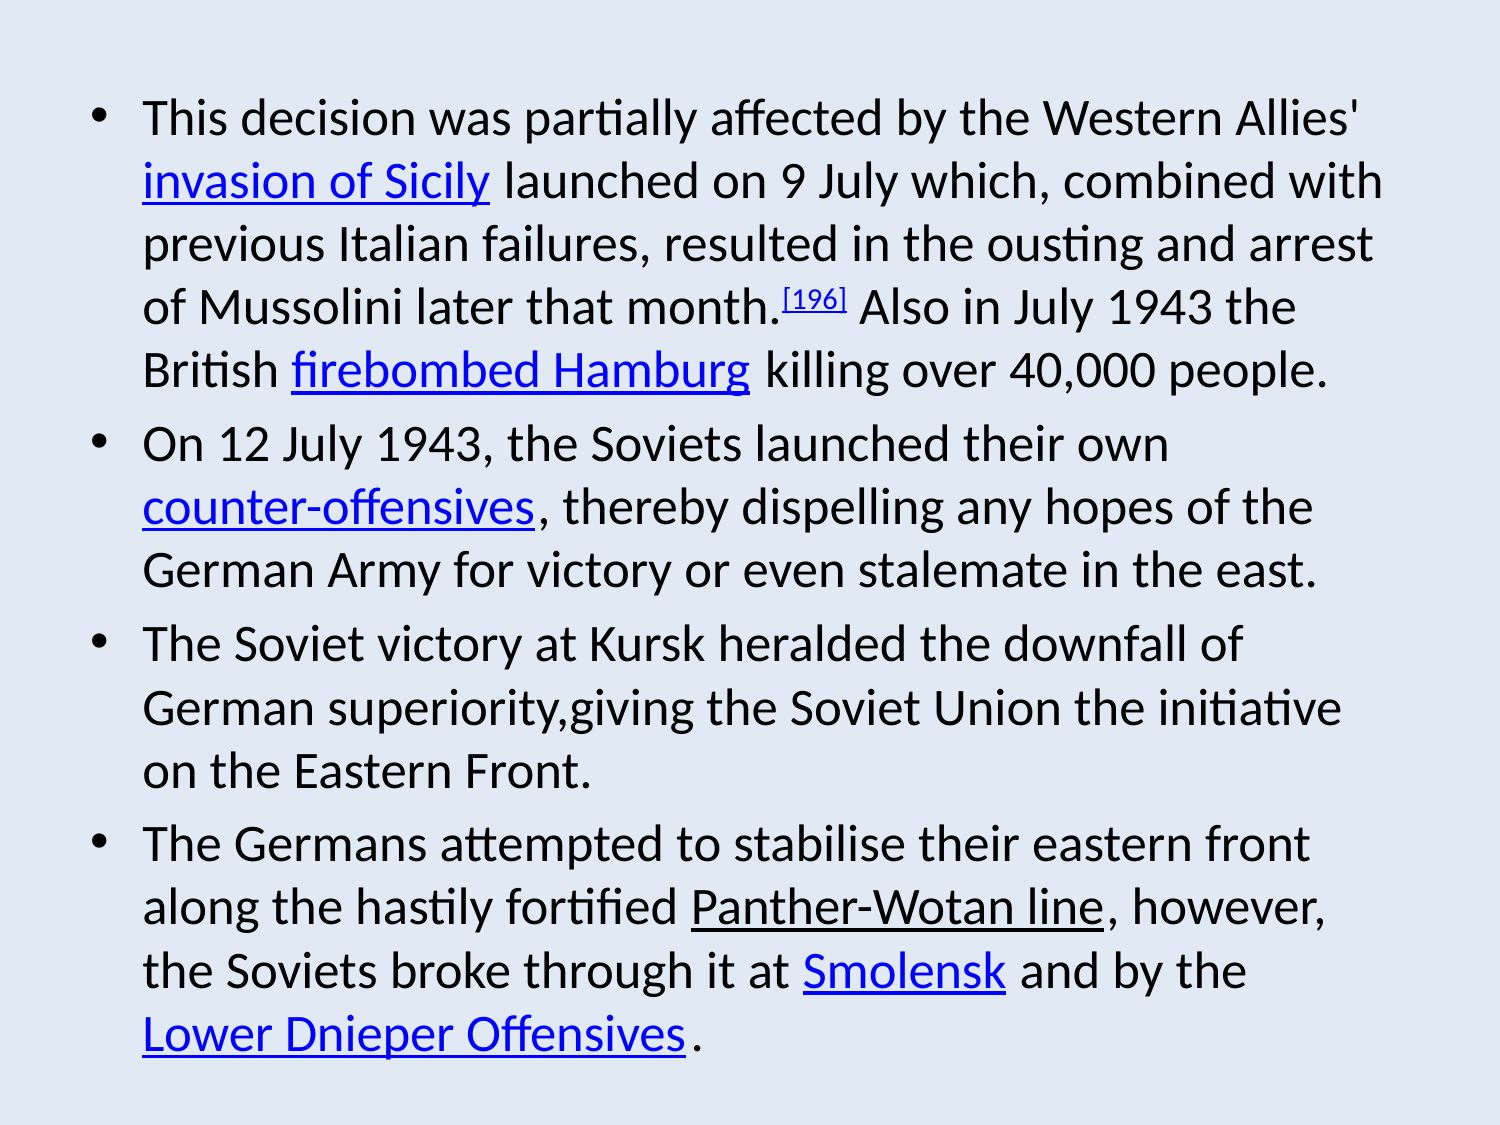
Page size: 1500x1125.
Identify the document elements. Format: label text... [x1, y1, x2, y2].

list This decision was partially affected by the Western Allies' invasion of Sicily launched on 9 July which, combined with previous Italian failures, resulted in the ousting and arrest of Mussolini later that month.[196] Also in July 1943 the British firebombed Hamburg killing over 40,000 people. On 12 July 1943, the Soviets launched their own counter-offensives, thereby dispelling any hopes of the German Army for victory or even stalemate in the east. The Soviet victory at Kursk heralded the downfall of German superiority,giving the Soviet Union the initiative on the Eastern Front. The Germans attempted to stabilise their eastern front along the hastily fortified Panther-Wotan line, however, the Soviets broke through it at Smolensk and by the Lower Dnieper Offensives. [75, 75, 1425, 1088]
